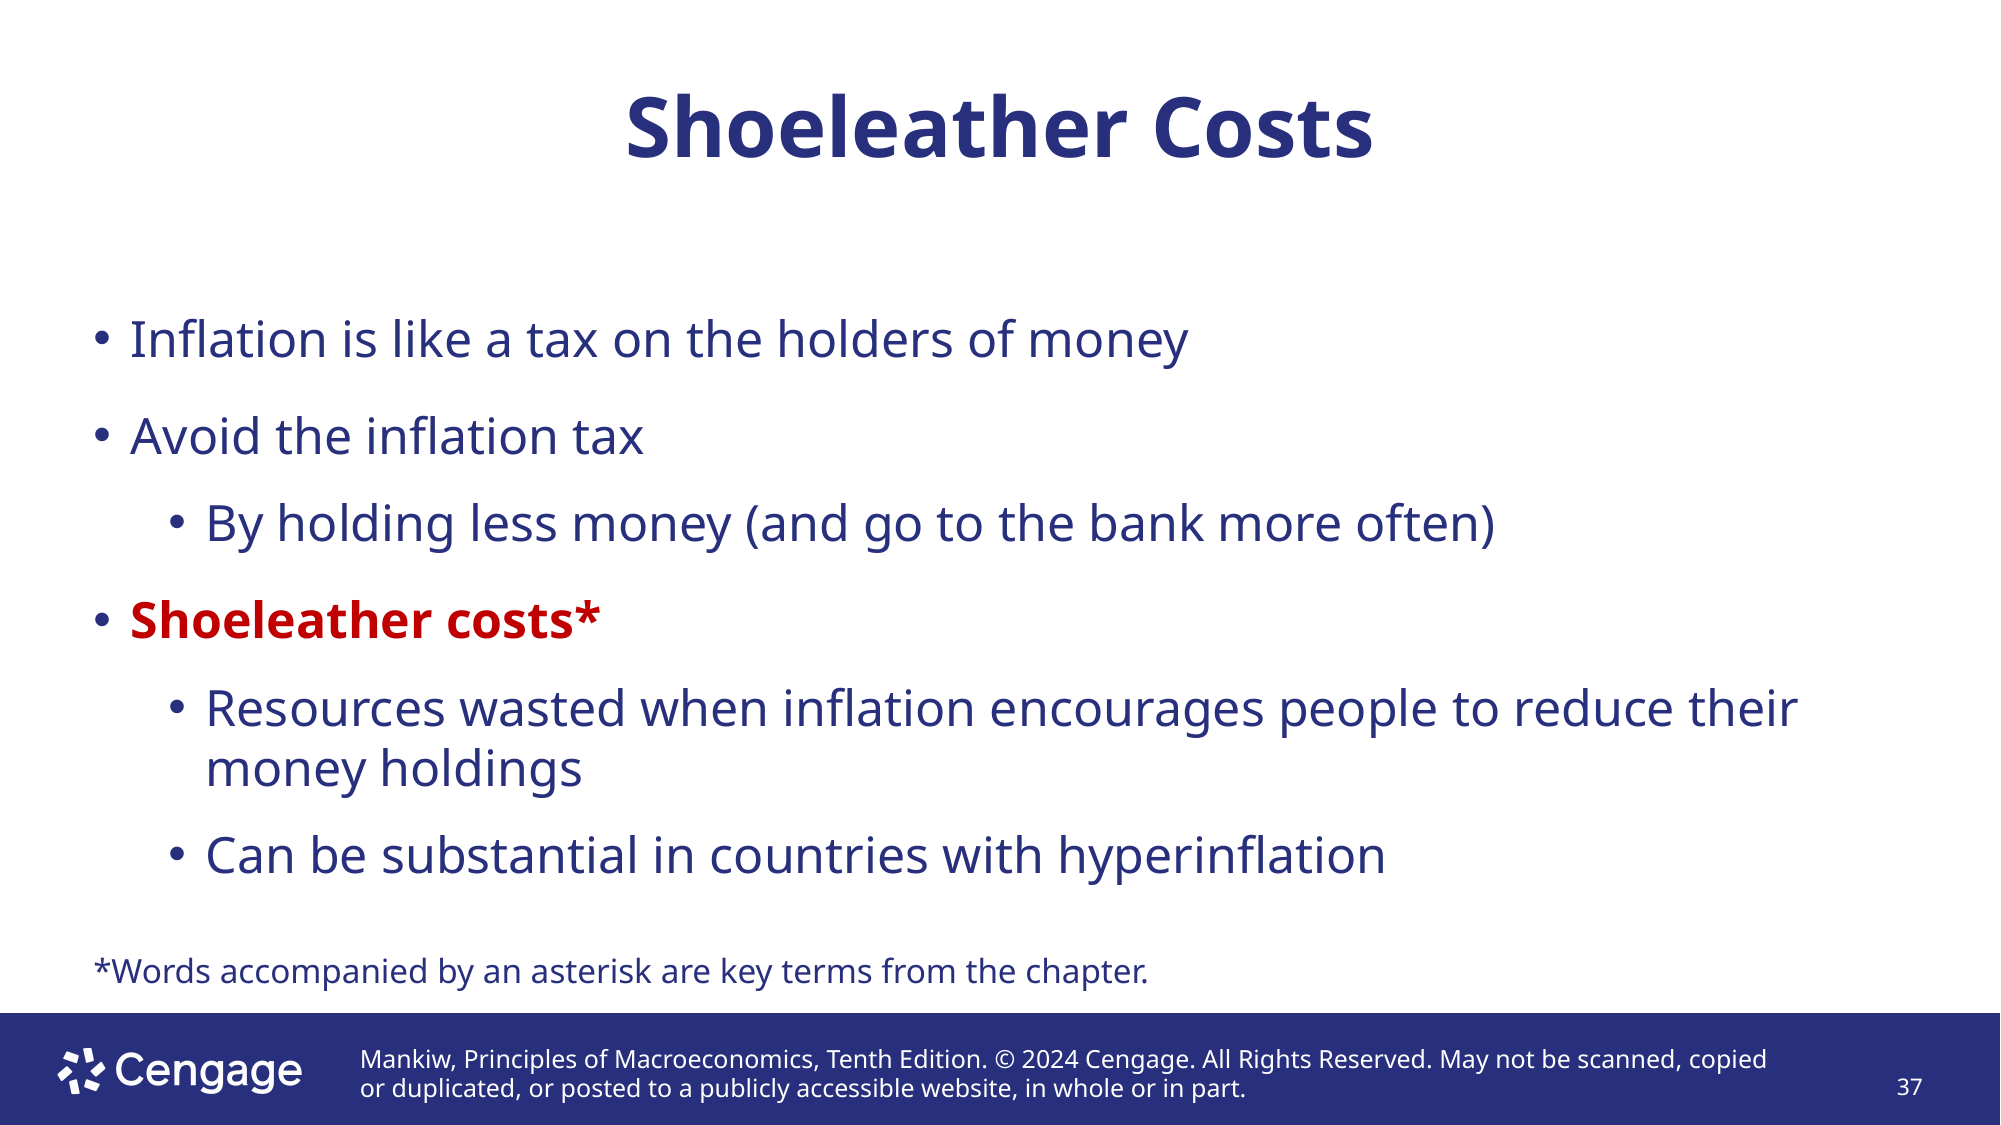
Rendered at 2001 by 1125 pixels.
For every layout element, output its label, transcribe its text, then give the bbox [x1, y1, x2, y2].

title Shoeleather Costs [78, 77, 1923, 278]
list Inflation is like a tax on the holders of money Avoid the inflation tax By holding less money (and go to the bank more often) Shoeleather costs* Resources wasted when inflation encourages people to reduce their money holdings Can be substantial in countries with hyperinflation *Words accompanied by an asterisk are key terms from the chapter. [78, 299, 1923, 1014]
picture [30, 1020, 329, 1122]
